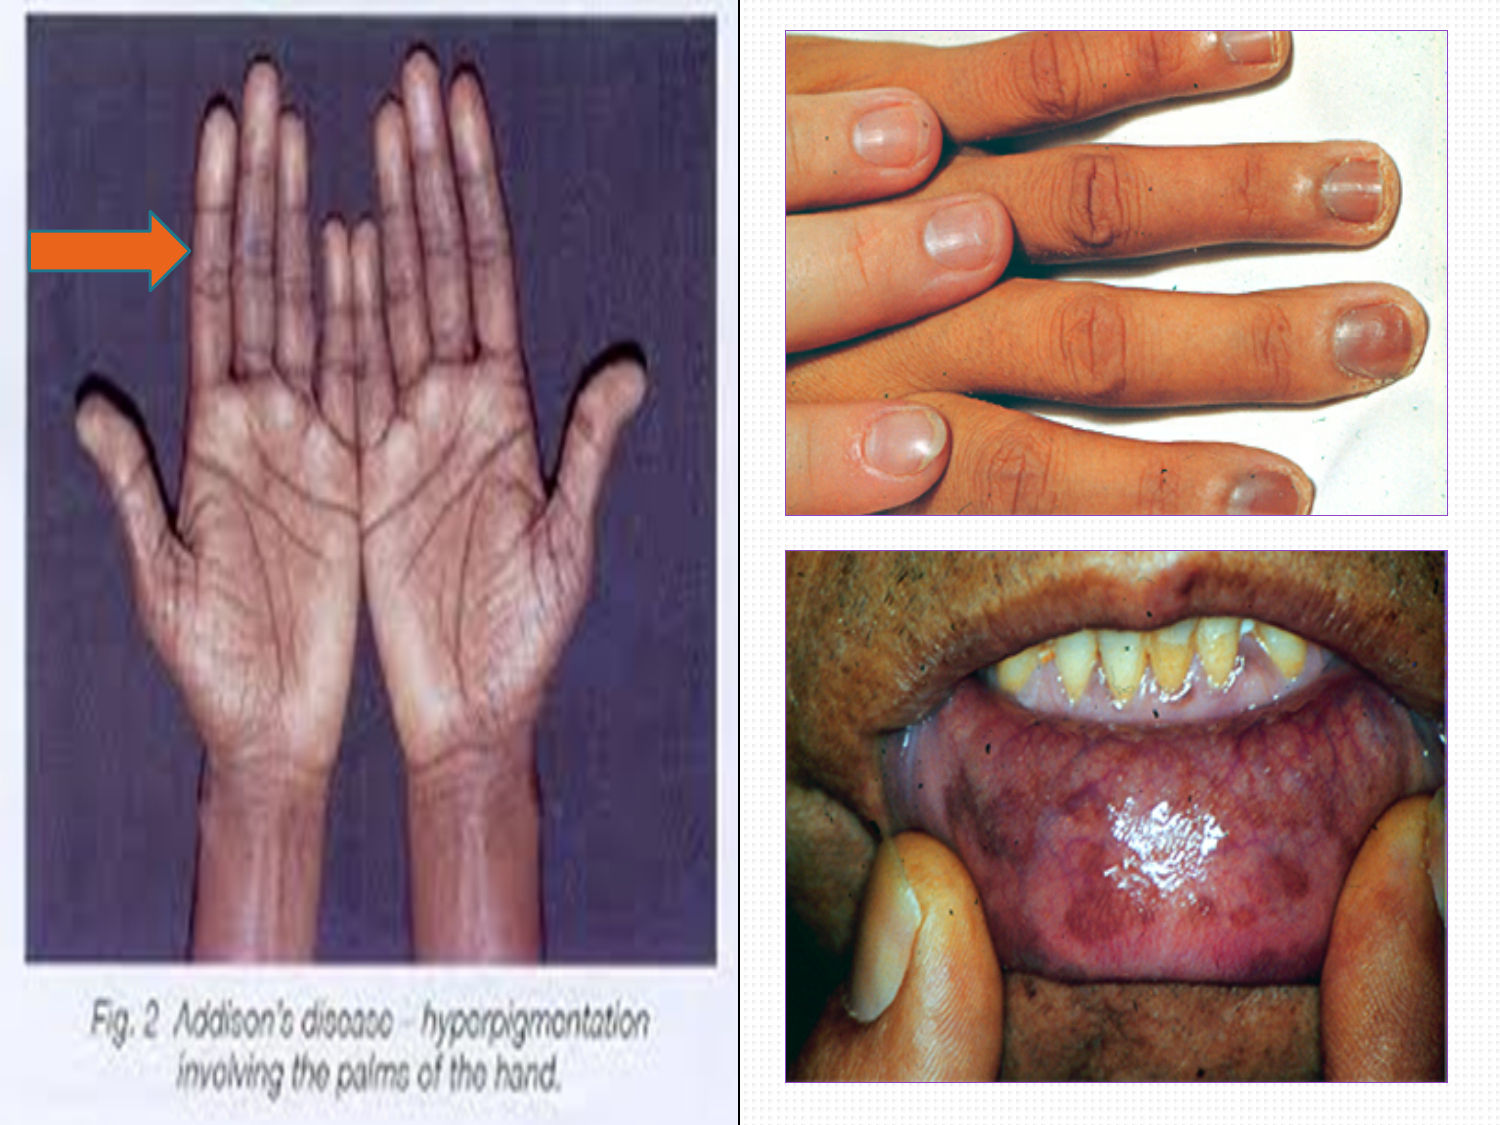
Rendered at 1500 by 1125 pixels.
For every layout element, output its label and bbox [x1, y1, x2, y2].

list [0, 0, 739, 1125]
picture [785, 30, 1448, 516]
picture [785, 550, 1448, 1083]
